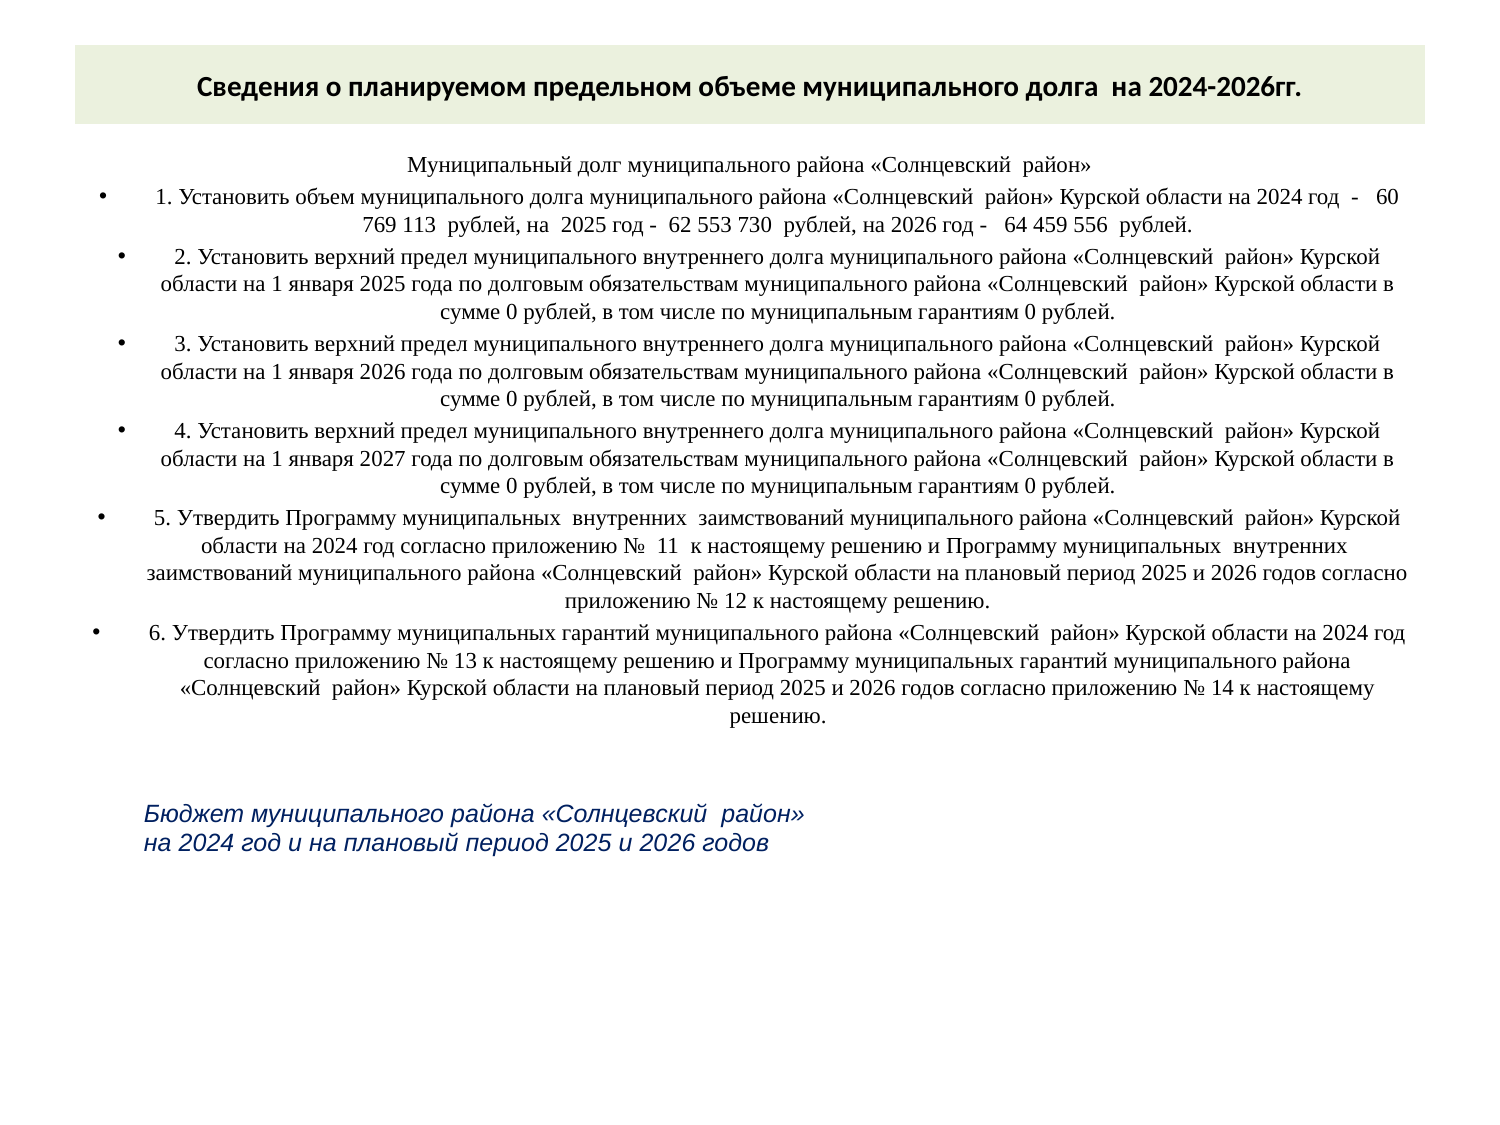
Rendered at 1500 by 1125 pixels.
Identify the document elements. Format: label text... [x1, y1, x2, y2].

text_box Бюджет муниципального района «Солнцевский район» на 2024 год и на плановый период 2025 и 2026 годов [129, 789, 945, 865]
title Сведения о планируемом предельном объеме муниципального долга на 2024-2026гг. [75, 45, 1425, 124]
list Муниципальный долг муниципального района «Солнцевский район» 1. Установить объем муниципального долга муниципального района «Солнцевский район» Курской области на 2024 год - 60 769 113 рублей, на 2025 год - 62 553 730 рублей, на 2026 год - 64 459 556 рублей. 2. Установить верхний предел муниципального внутреннего долга муниципального района «Солнцевский район» Курской области на 1 января 2025 года по долговым обязательствам муниципального района «Солнцевский район» Курской области в сумме 0 рублей, в том числе по муниципальным гарантиям 0 рублей. 3. Установить верхний предел муниципального внутреннего долга муниципального района «Солнцевский район» Курской области на 1 января 2026 года по долговым обязательствам муниципального района «Солнцевский район» Курской области в сумме 0 рублей, в том числе по муниципальным гарантиям 0 рублей. 4. Установить верхний предел муниципального внутреннего долга муниципального района «Солнцевский район» Курской области на 1 января 2027 года по долговым обязательствам муниципального района «Солнцевский район» Курской области в сумме 0 рублей, в том числе по муниципальным гарантиям 0 рублей. 5. Утвердить Программу муниципальных внутренних заимствований муниципального района «Солнцевский район» Курской области на 2024 год согласно приложению № 11 к настоящему решению и Программу муниципальных внутренних заимствований муниципального района «Солнцевский район» Курской области на плановый период 2025 и 2026 годов согласно приложению № 12 к настоящему решению. 6. Утвердить Программу муниципальных гарантий муниципального района «Солнцевский район» Курской области на 2024 год согласно приложению № 13 к настоящему решению и Программу муниципальных гарантий муниципального района «Солнцевский район» Курской области на плановый период 2025 и 2026 годов согласно приложению № 14 к настоящему решению. [75, 142, 1425, 913]
